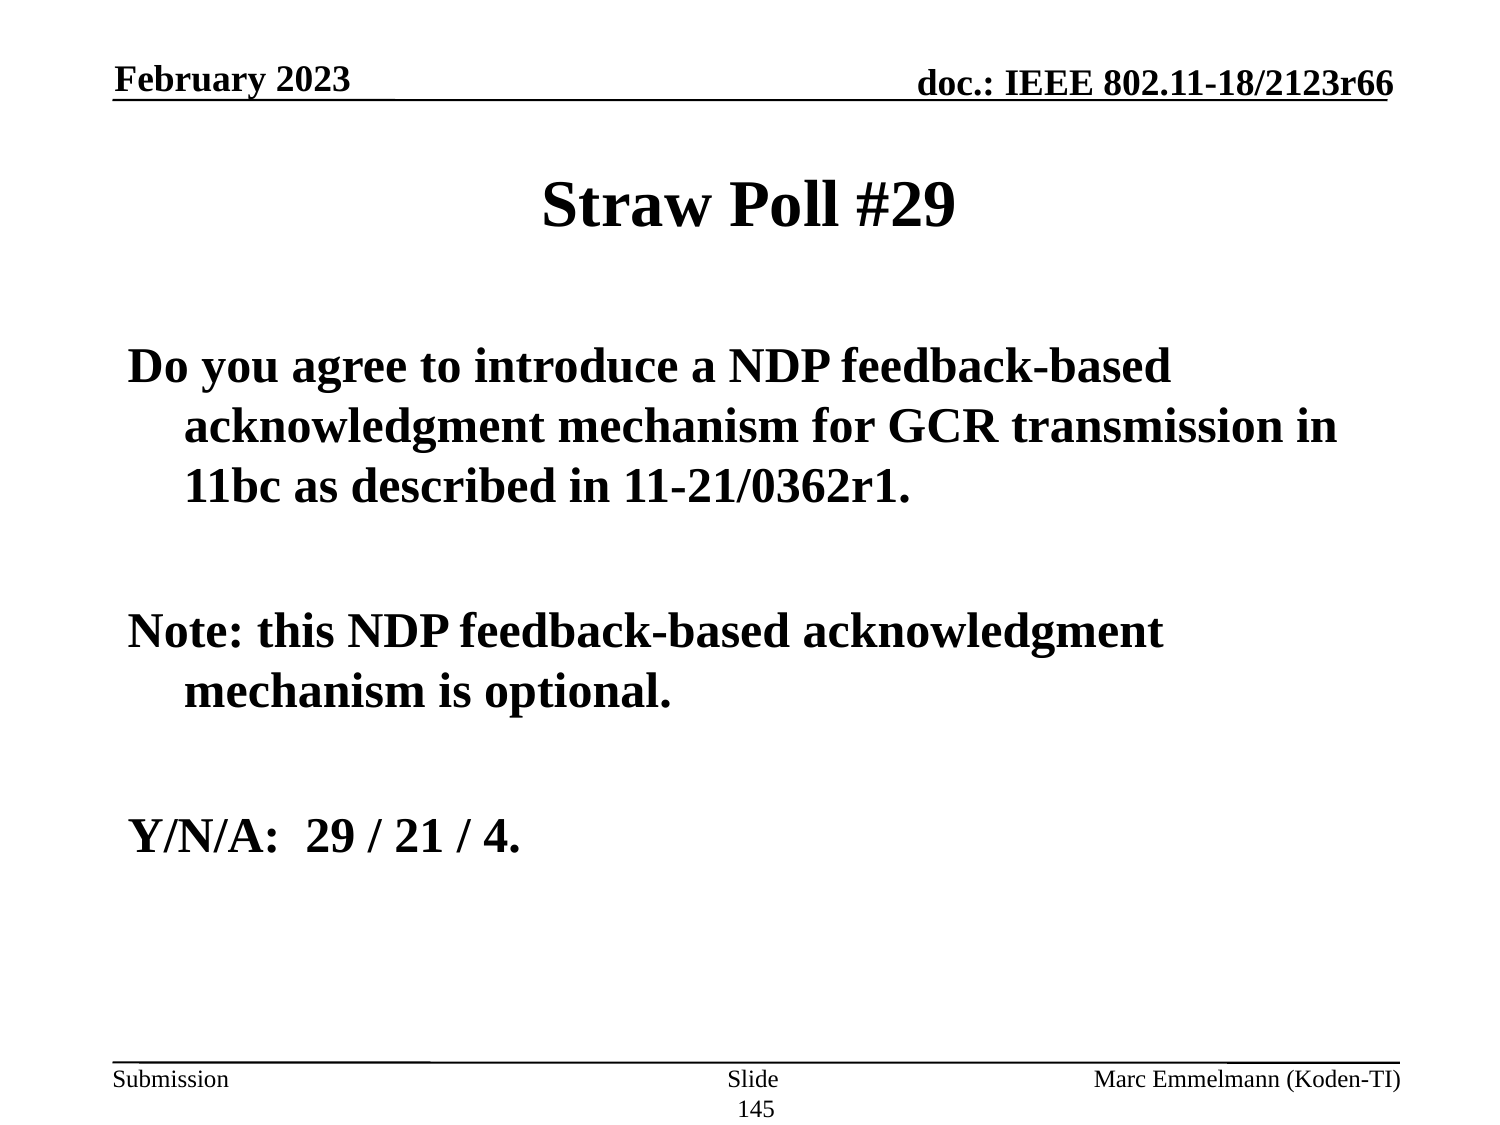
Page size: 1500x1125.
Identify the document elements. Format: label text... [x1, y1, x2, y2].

list Do you agree to introduce a NDP feedback-based acknowledgment mechanism for GCR transmission in 11bc as described in 11-21/0362r1. Note: this NDP feedback-based acknowledgment mechanism is optional. Y/N/A: 29 / 21 / 4. [112, 324, 1388, 1000]
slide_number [114, 54, 423, 100]
title Straw Poll #29 [112, 112, 1388, 288]
slide_number Slide 145 [712, 1061, 800, 1123]
footer Marc Emmelmann (Koden-TI) [878, 1061, 1402, 1093]
